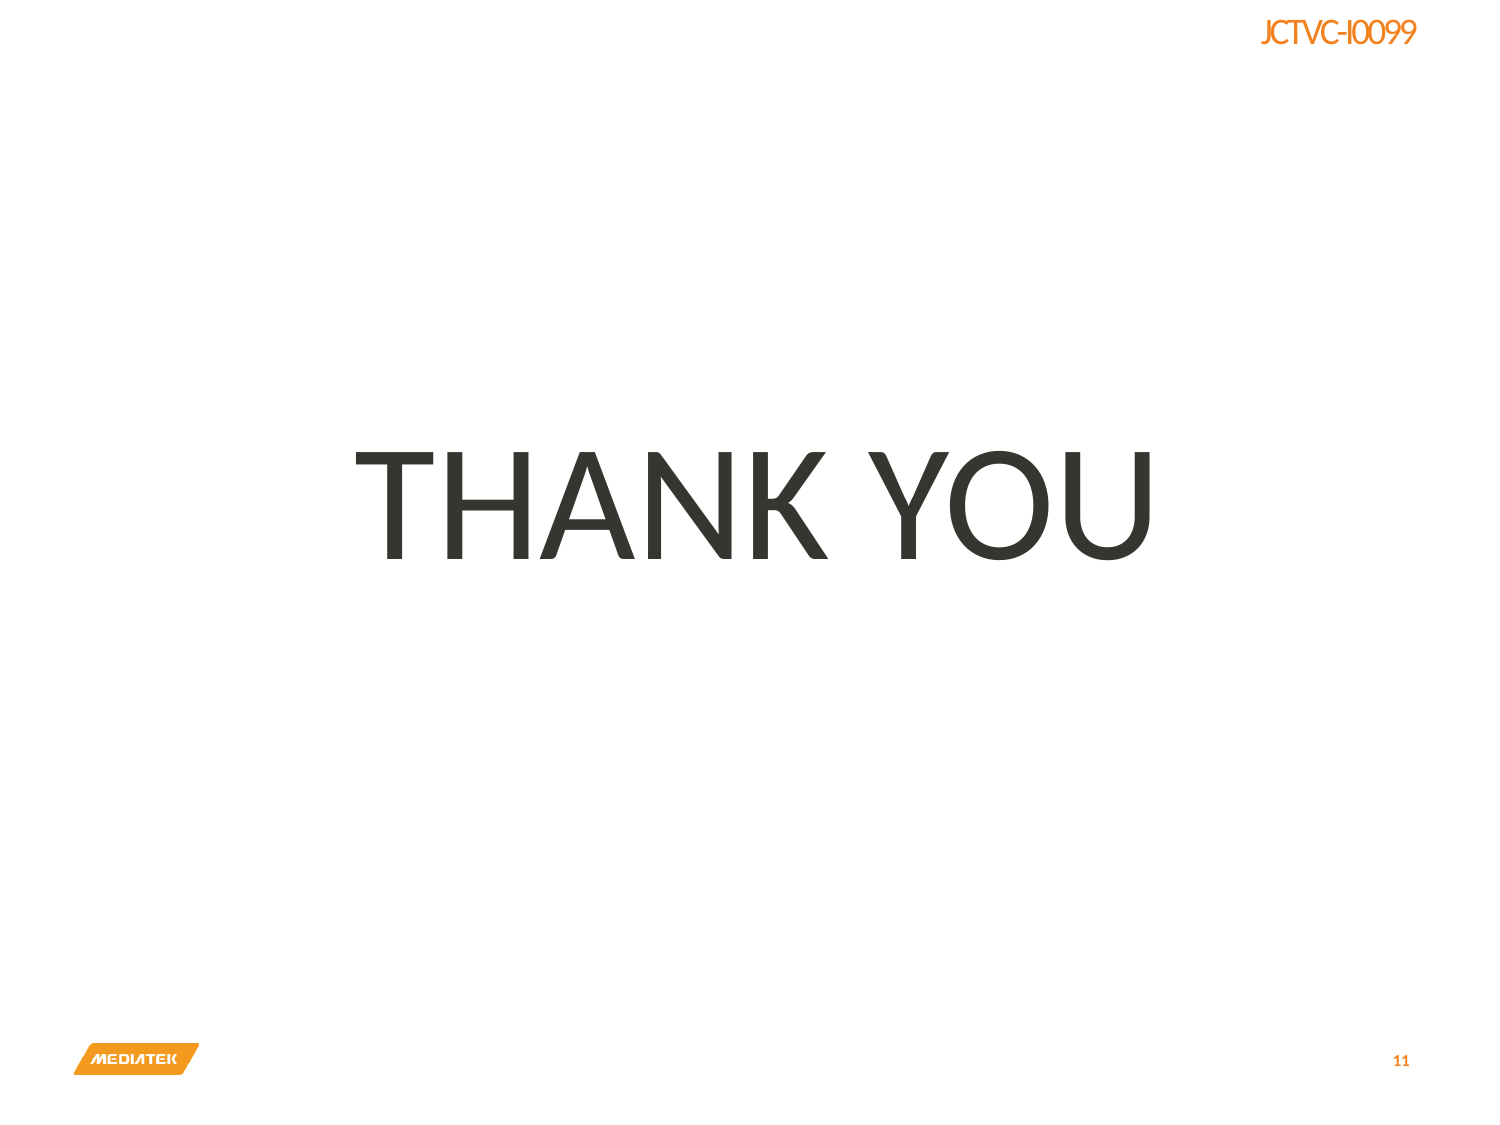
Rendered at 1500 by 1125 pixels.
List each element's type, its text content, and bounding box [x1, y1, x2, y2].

slide_number 11 [1251, 1029, 1425, 1090]
text_box THANK YOU [340, 385, 1178, 600]
picture [73, 1043, 199, 1075]
